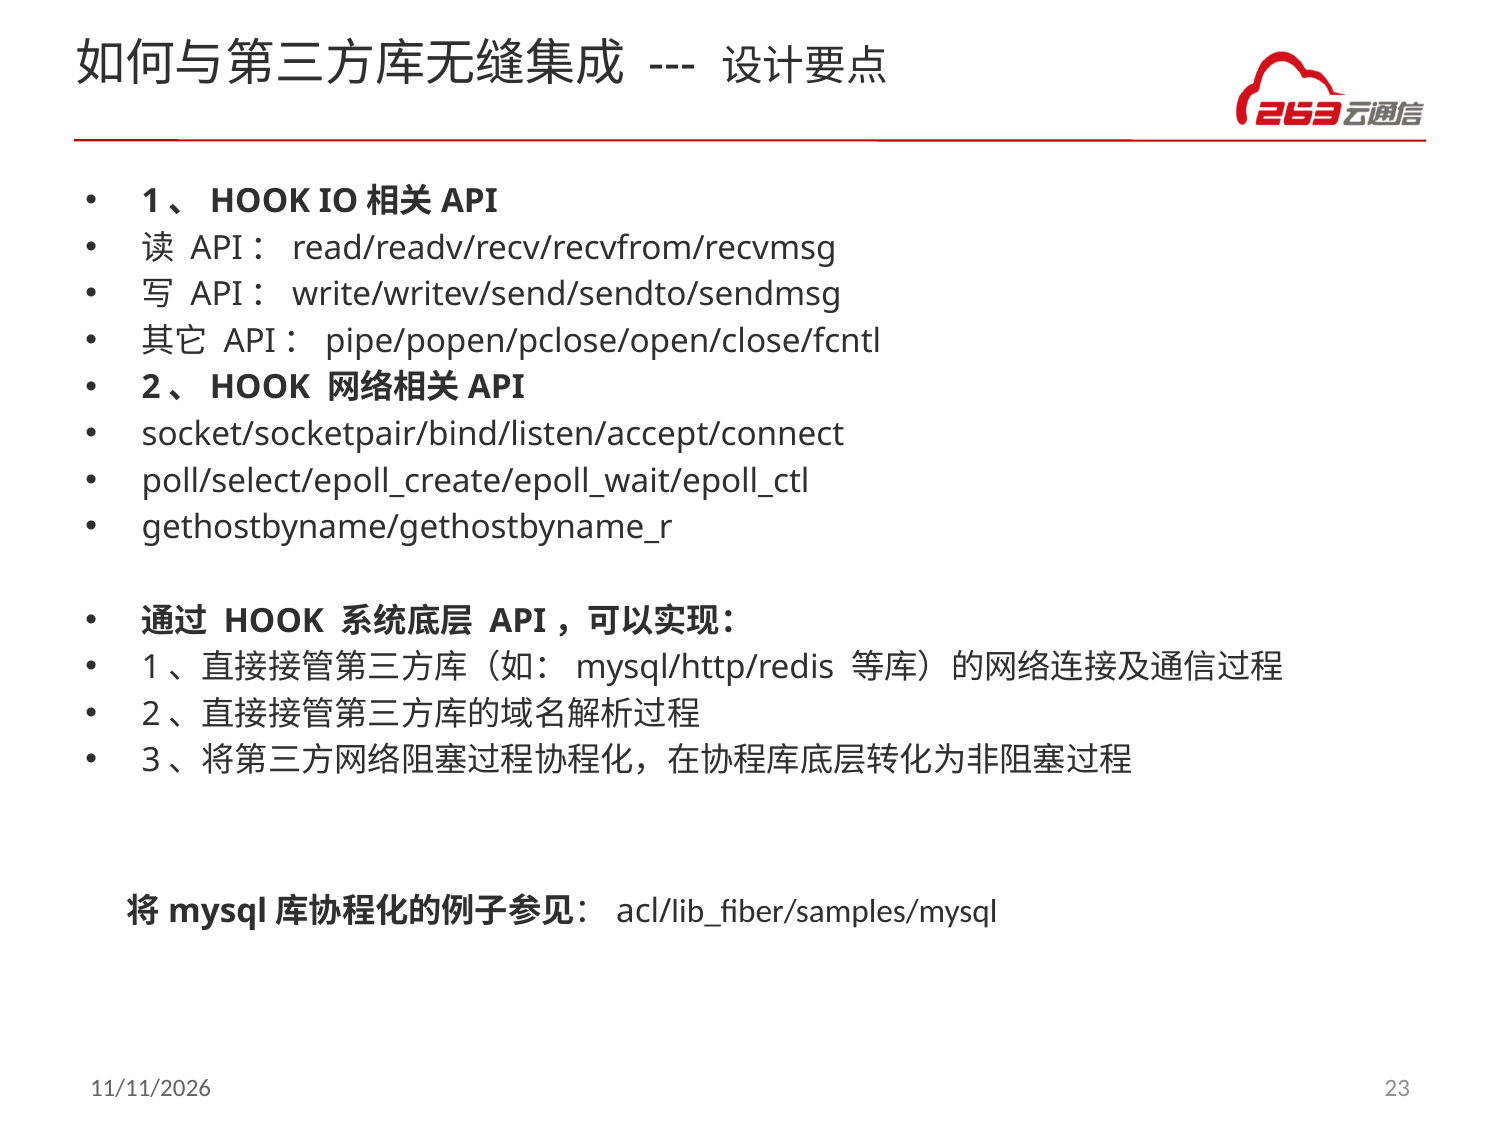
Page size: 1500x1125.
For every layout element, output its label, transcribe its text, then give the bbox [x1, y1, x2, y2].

list 1、HOOK IO相关API 读 API：read/readv/recv/recvfrom/recvmsg 写 API：write/writev/send/sendto/sendmsg 其它 API：pipe/popen/pclose/open/close/fcntl 2、HOOK 网络相关API socket/socketpair/bind/listen/accept/connect poll/select/epoll_create/epoll_wait/epoll_ctl gethostbyname/gethostbyname_r 通过 HOOK 系统底层 API，可以实现： 1、直接接管第三方库（如：mysql/http/redis 等库）的网络连接及通信过程 2、直接接管第三方库的域名解析过程 3、将第三方网络阻塞过程协程化，在协程库底层转化为非阻塞过程 [70, 171, 1421, 1016]
picture [1230, 37, 1430, 141]
text_box 将mysql库协程化的例子参见：acl/lib_fiber/samples/mysql [112, 881, 1164, 937]
title 如何与第三方库无缝集成 --- 设计要点 [75, 30, 1235, 136]
